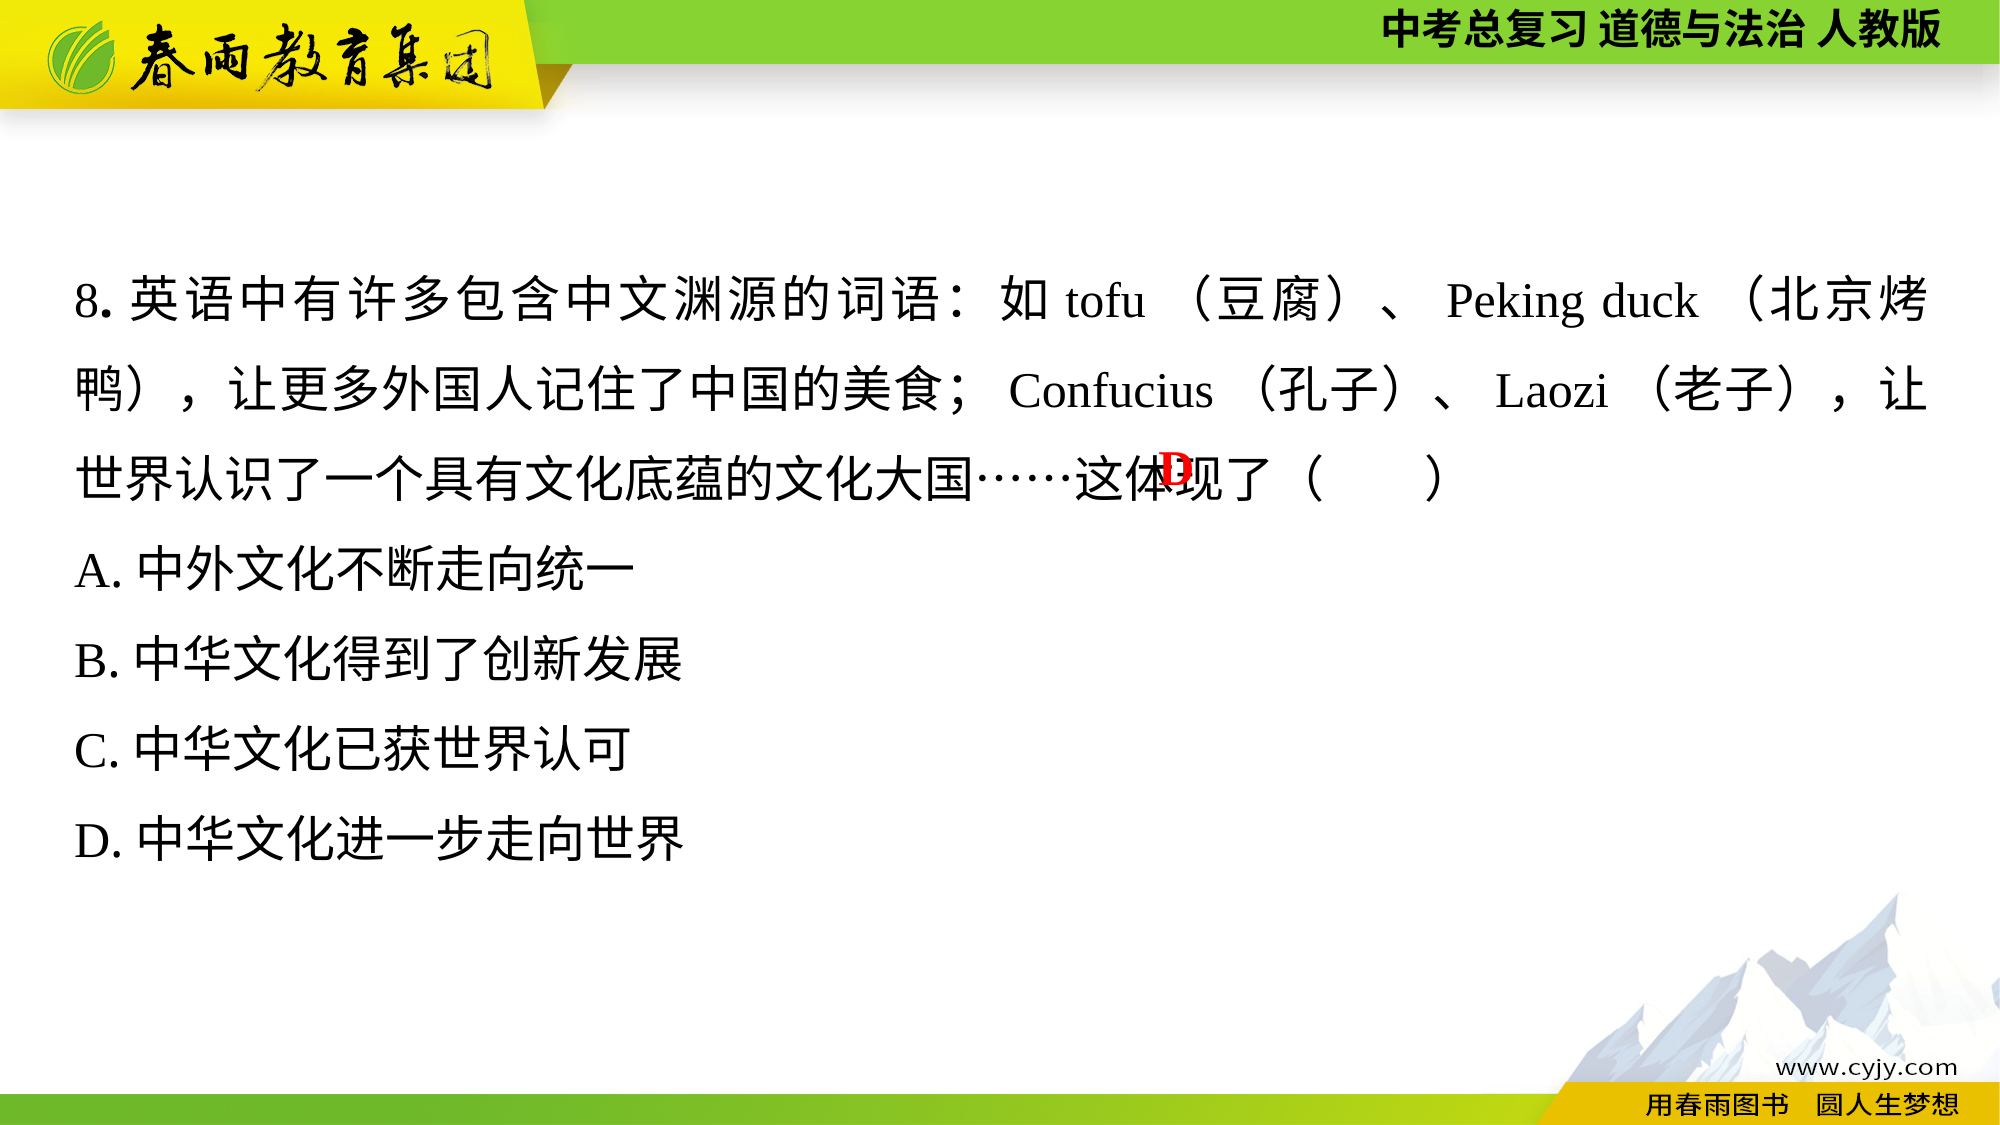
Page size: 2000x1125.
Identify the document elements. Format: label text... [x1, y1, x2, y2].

list 8.英语中有许多包含中文渊源的词语：如tofu（豆腐）、Peking duck（北京烤鸭），让更多外国人记住了中国的美食；Confucius（孔子）、Laozi（老子），让世界认识了一个具有文化底蕴的文化大国……这体现了（ ） A.中外文化不断走向统一 B.中华文化得到了创新发展 C.中华文化已获世界认可 D.中华文化进一步走向世界 [59, 229, 1944, 870]
picture [0, 0, 2000, 1125]
text_box D [1143, 427, 1210, 503]
